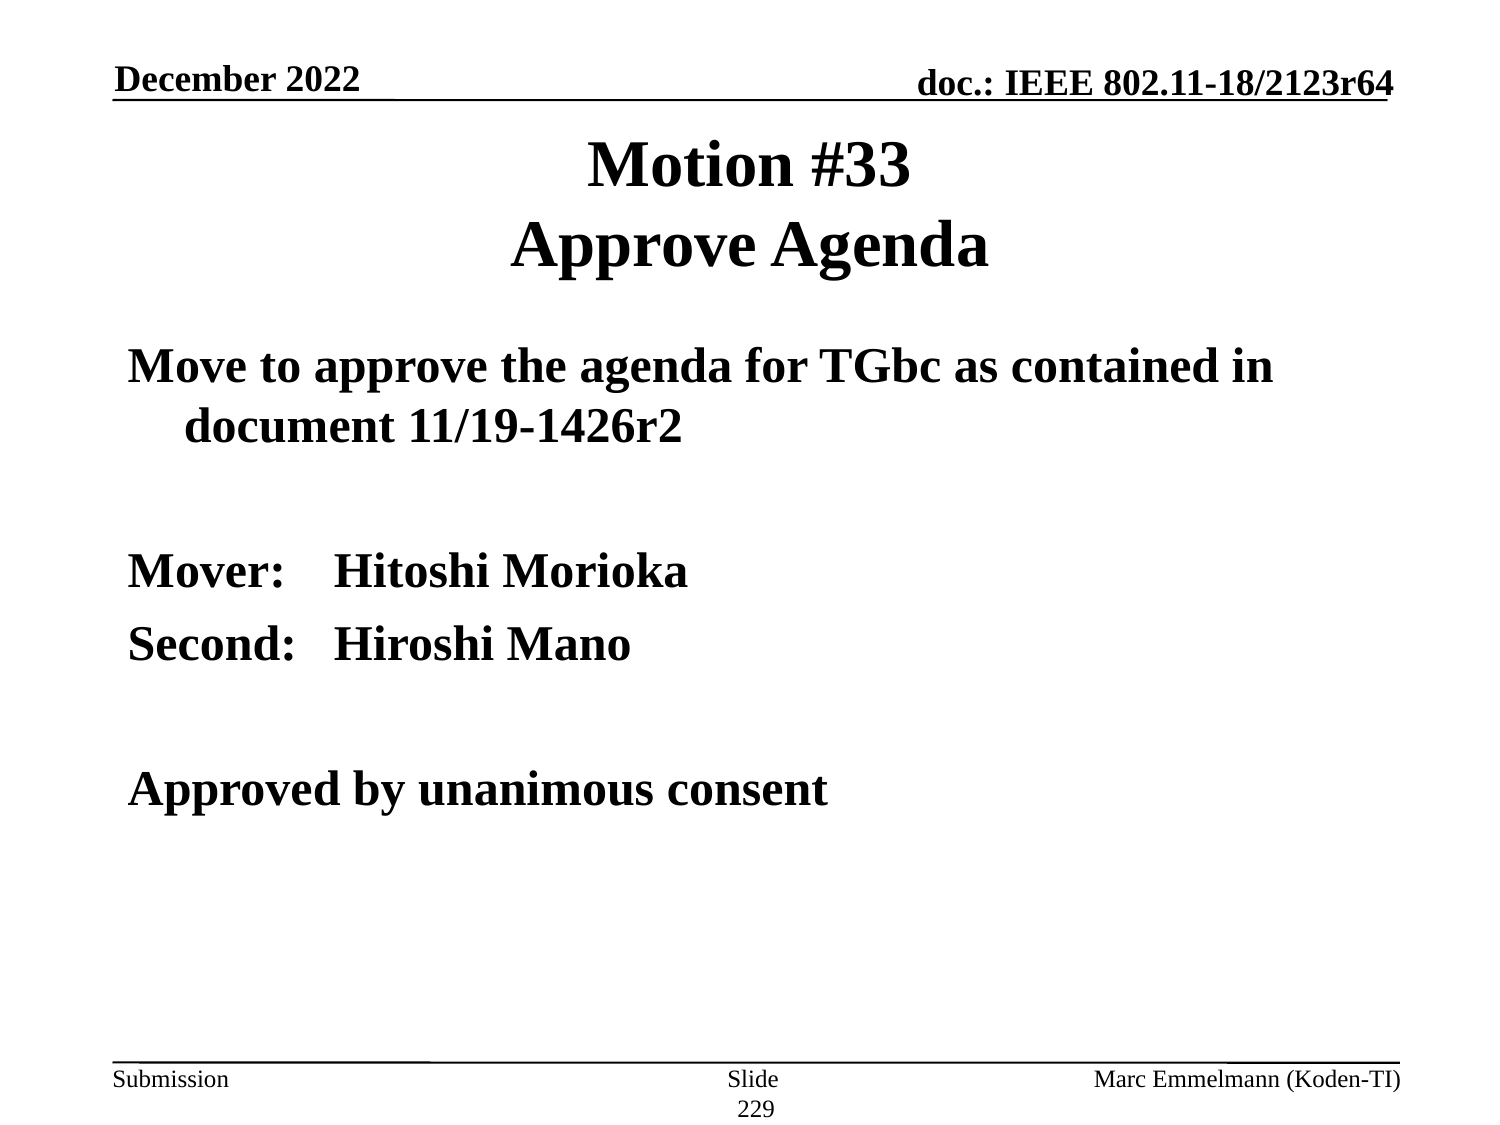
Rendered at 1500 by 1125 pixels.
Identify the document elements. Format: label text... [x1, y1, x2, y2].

title Motion #33 Approve Agenda [112, 112, 1388, 288]
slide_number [114, 54, 423, 100]
slide_number Slide 229 [712, 1061, 800, 1123]
footer Marc Emmelmann (Koden-TI) [878, 1061, 1402, 1093]
list Move to approve the agenda for TGbc as contained in document 11/19-1426r2 Mover: Hitoshi Morioka Second: Hiroshi Mano Approved by unanimous consent [112, 324, 1388, 1000]
